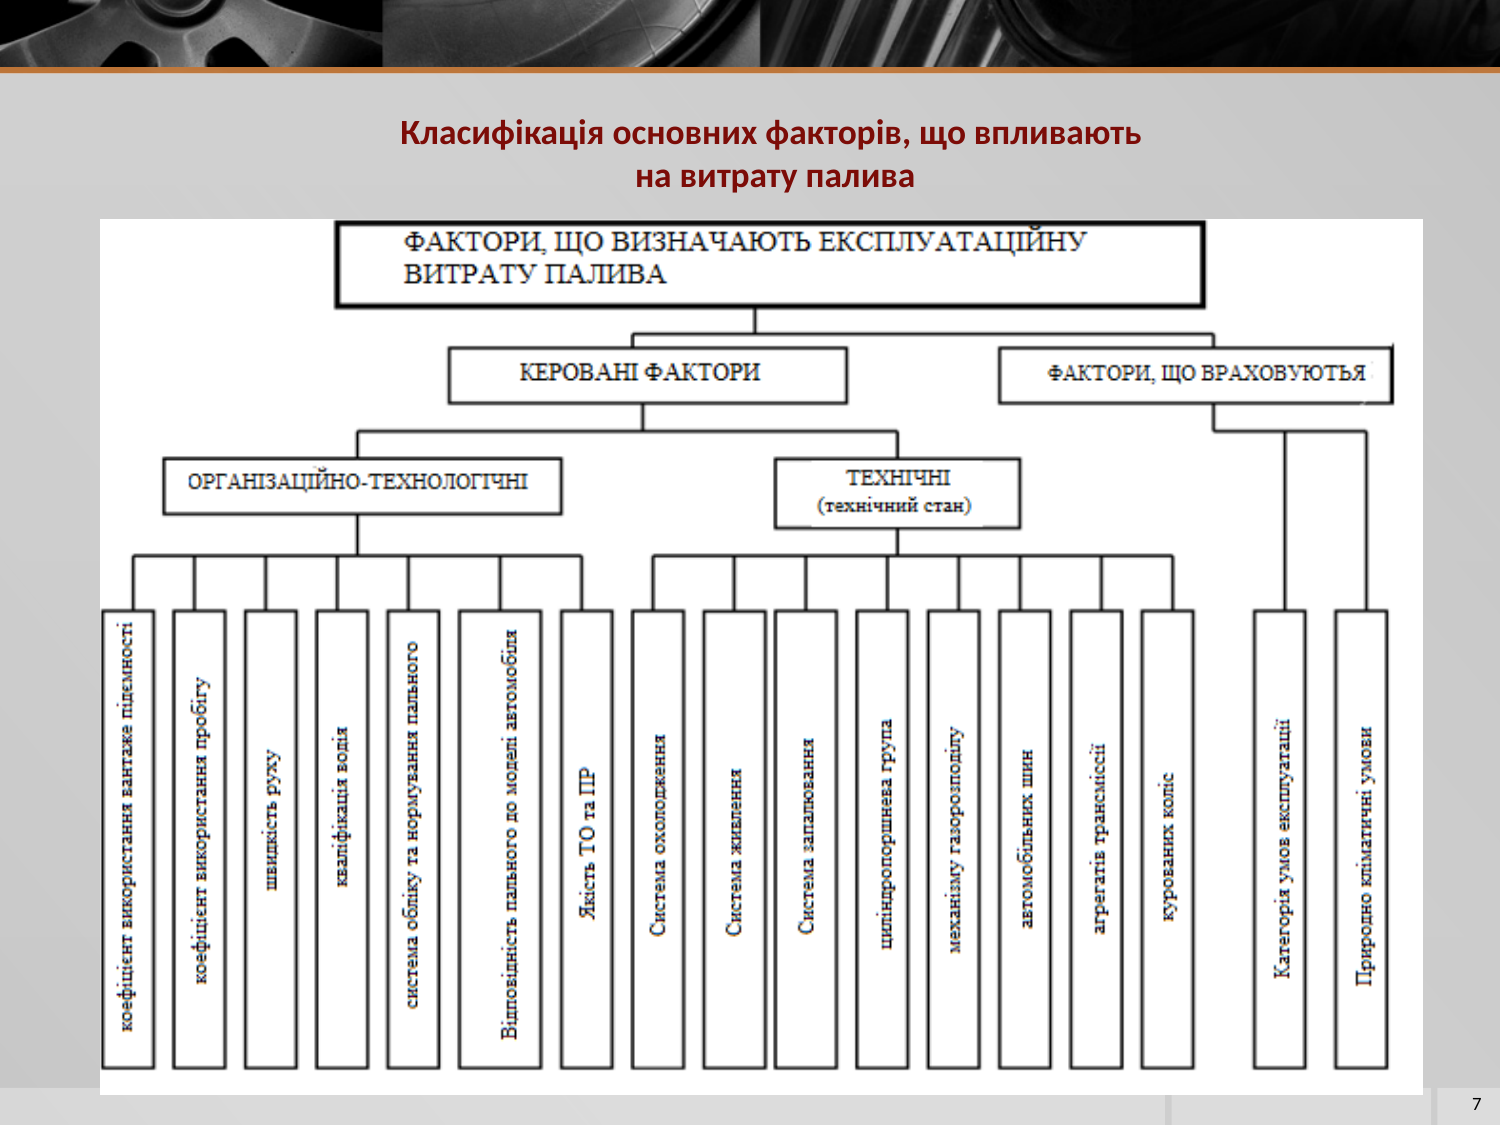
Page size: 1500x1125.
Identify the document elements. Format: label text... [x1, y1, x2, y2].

picture [0, 0, 1500, 67]
title Класифікація основних факторів, що впливають на витрату палива [100, 101, 1451, 252]
picture [100, 219, 1423, 1096]
slide_number 7 [1434, 1084, 1497, 1122]
